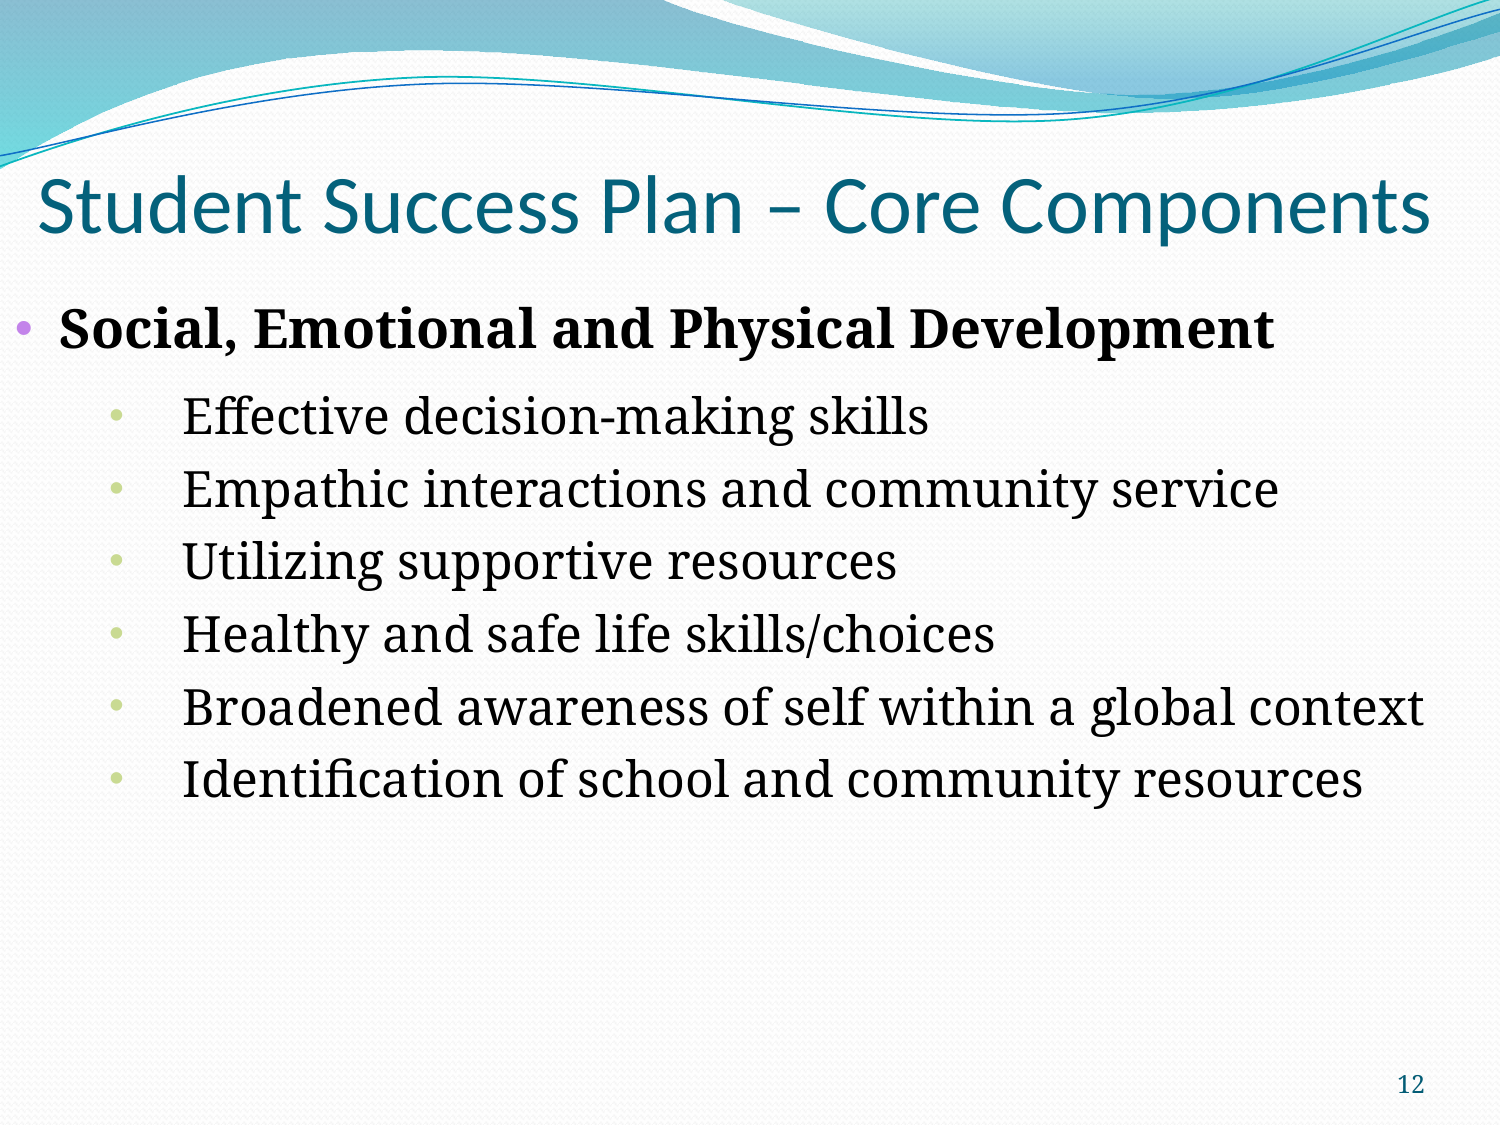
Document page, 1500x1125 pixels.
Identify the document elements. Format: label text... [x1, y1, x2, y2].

slide_number 12 [1299, 1042, 1425, 1103]
list Social, Emotional and Physical Development Effective decision-making skills Empathic interactions and community service Utilizing supportive resources Healthy and safe life skills/choices Broadened awareness of self within a global context Identification of school and community resources [0, 287, 1475, 1125]
title Student Success Plan – Core Components [37, 112, 1463, 250]
